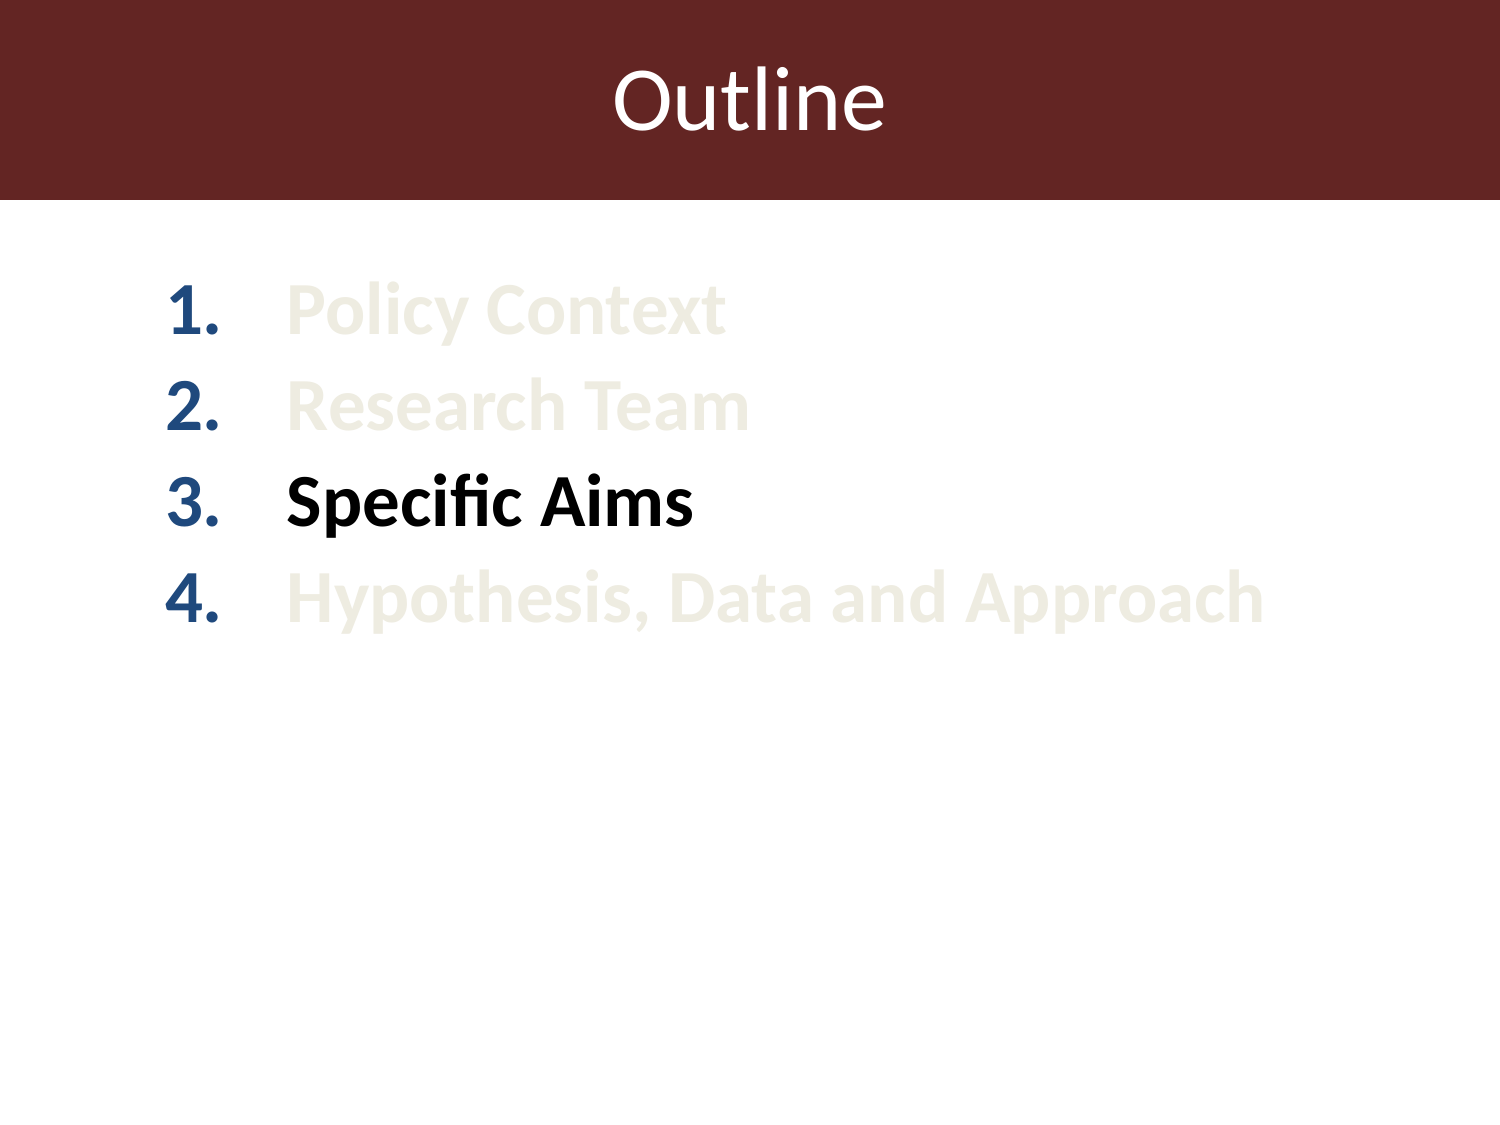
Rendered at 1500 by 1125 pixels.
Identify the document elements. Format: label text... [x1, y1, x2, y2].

text_box [0, 0, 1500, 200]
title Outline [74, 0, 1426, 188]
list Policy Context Research Team Specific Aims Hypothesis, Data and Approach [74, 262, 1426, 1006]
